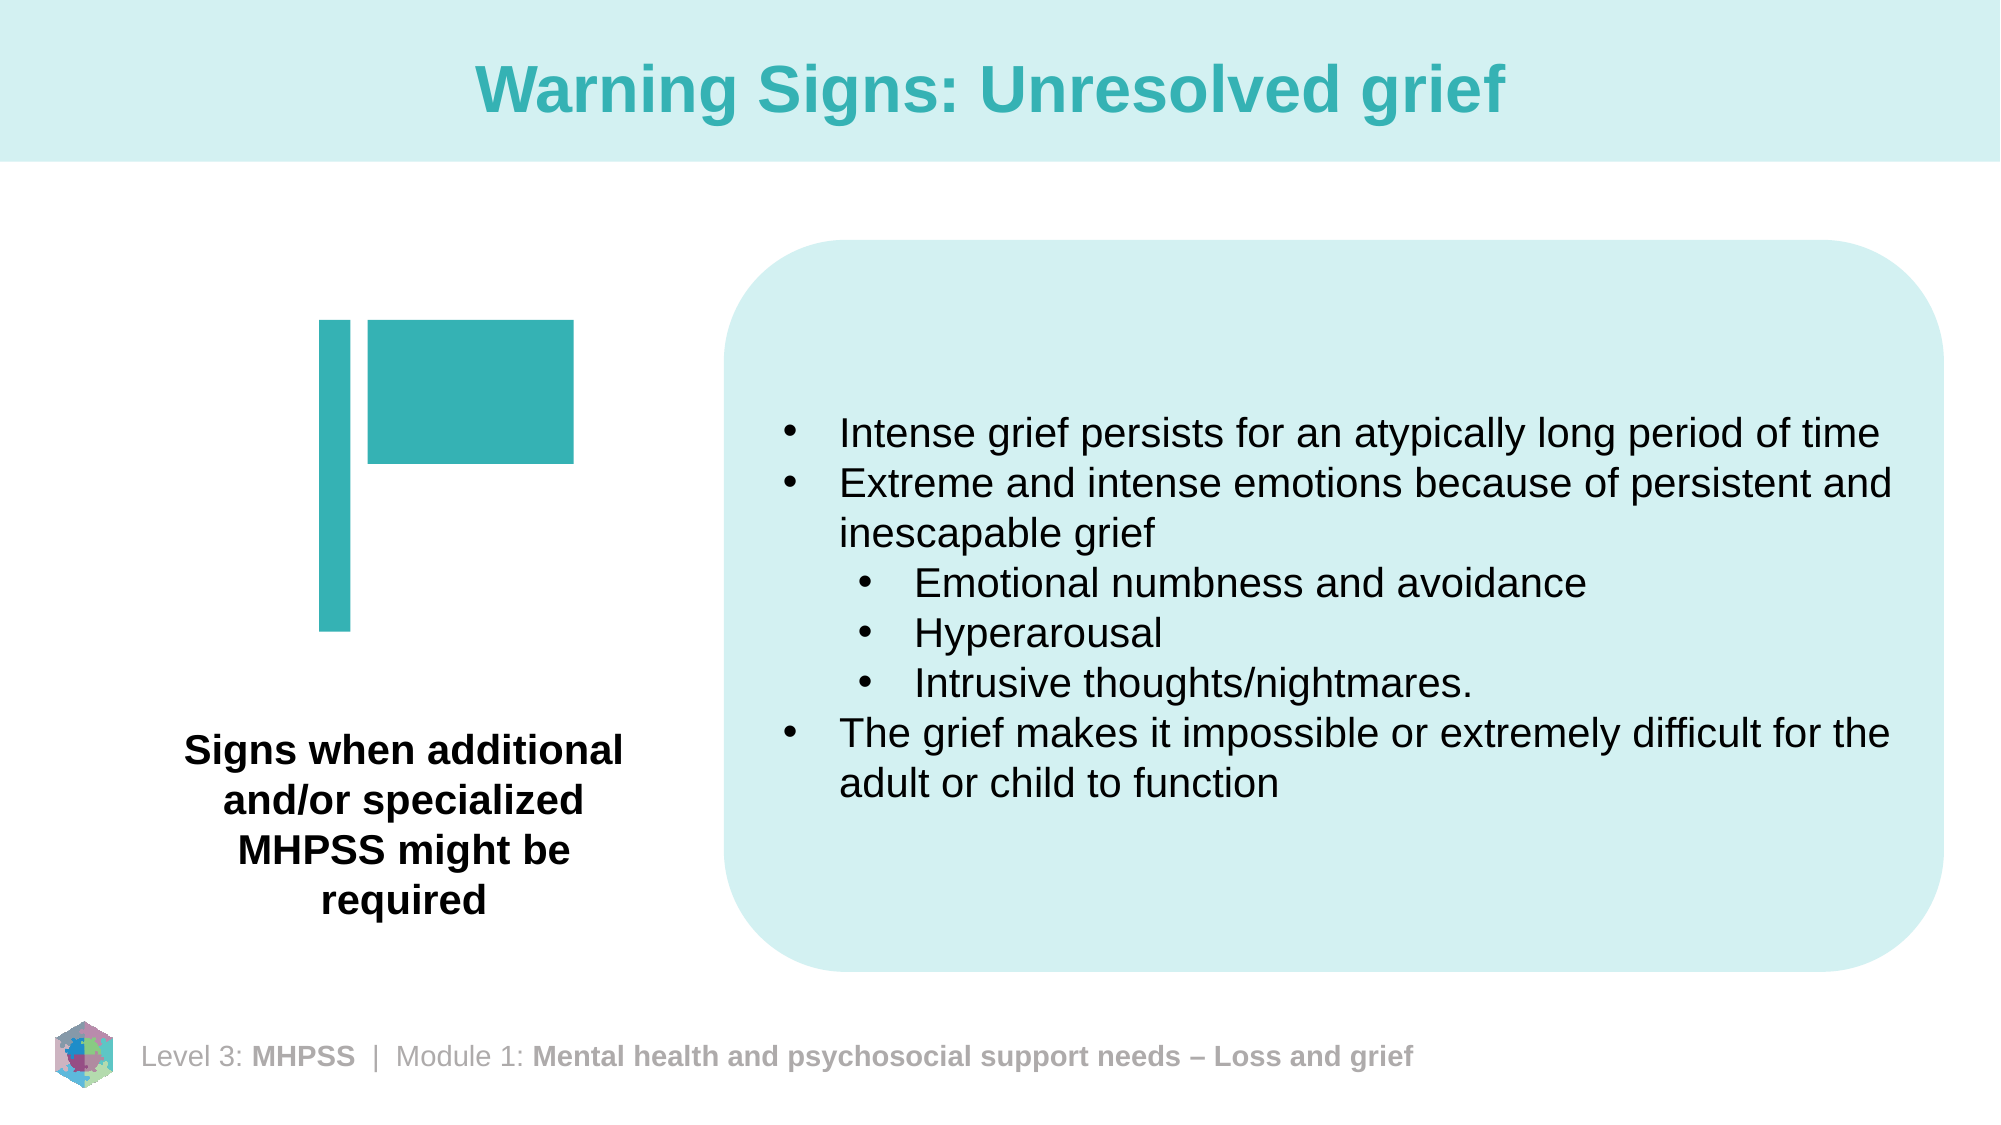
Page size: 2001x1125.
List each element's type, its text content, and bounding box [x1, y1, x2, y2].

picture [55, 1021, 113, 1088]
title Warning Signs: Unresolved grief [137, 19, 1863, 163]
text_box Signs when additional and/or specialized MHPSS might be required [137, 715, 671, 931]
text_box Intense grief persists for an atypically long period of time Extreme and intense emotions because of persistent and inescapable grief Emotional numbness and avoidance Hyperarousal Intrusive thoughts/nightmares. The grief makes it impossible or extremely difficult for the adult or child to function [723, 239, 1944, 972]
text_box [318, 319, 574, 632]
